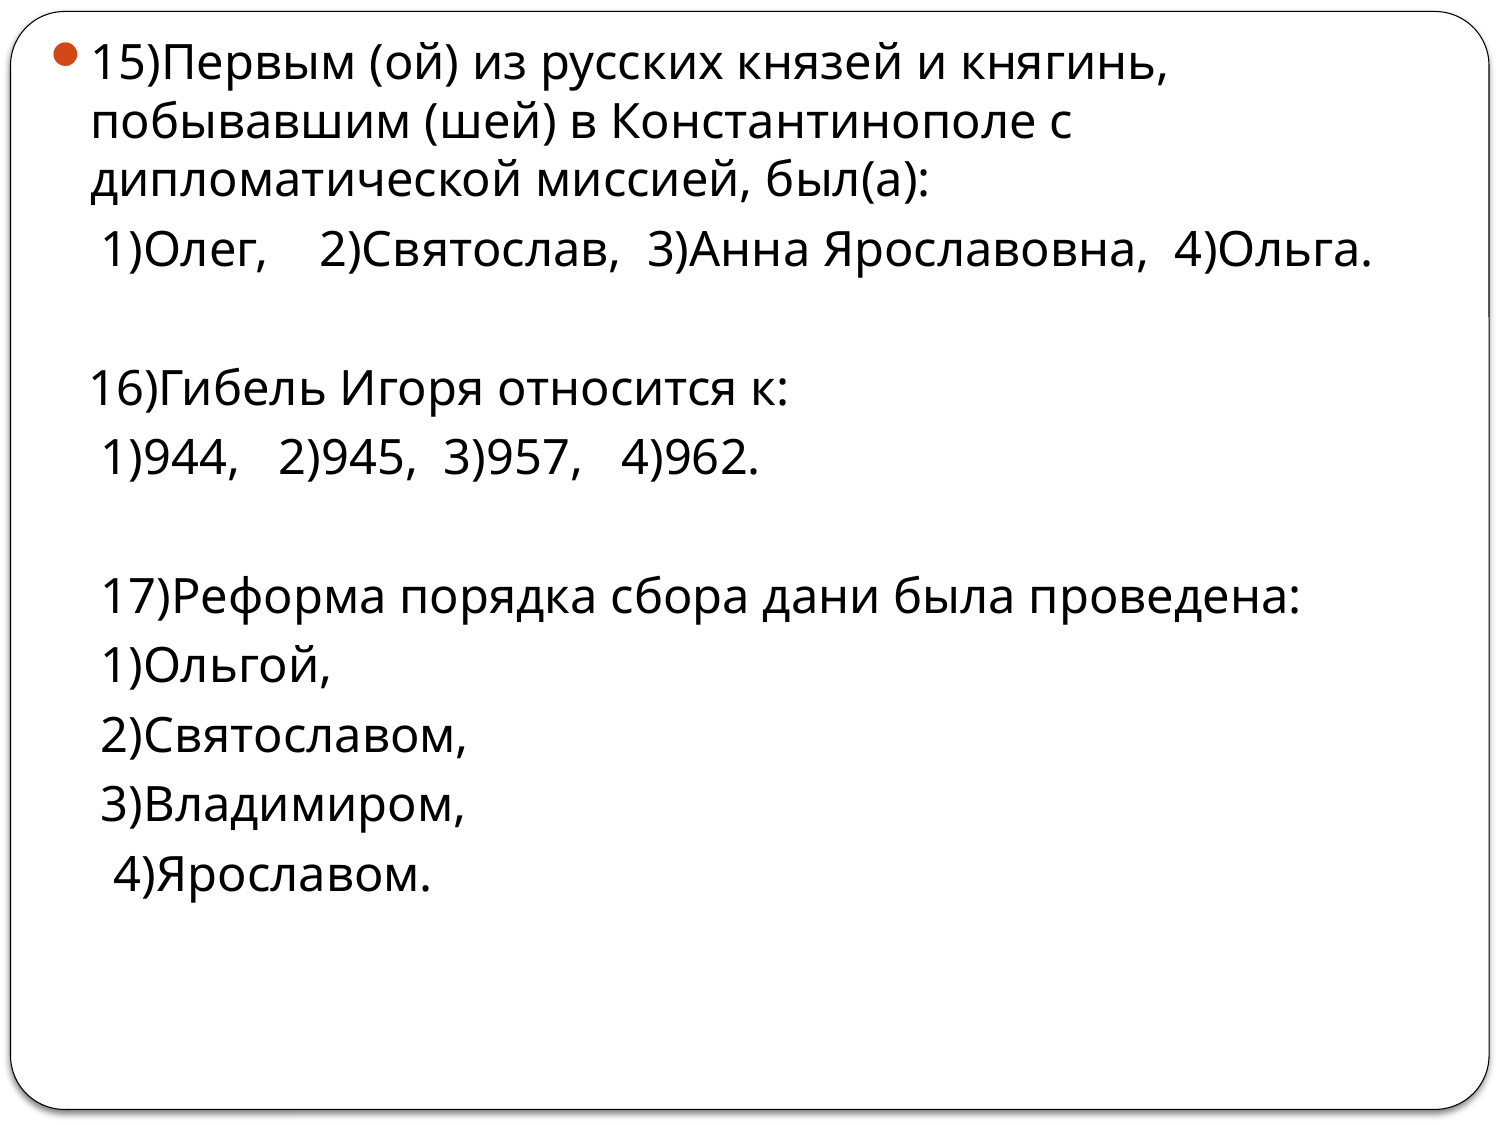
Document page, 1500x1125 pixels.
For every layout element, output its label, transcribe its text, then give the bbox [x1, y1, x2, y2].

list 15)Первым (ой) из русских князей и княгинь, побывавшим (шей) в Константинополе с дипломатической миссией, был(а): 1)Олег, 2)Святослав, 3)Анна Ярославовна, 4)Ольга. 16)Гибель Игоря относится к: 1)944, 2)945, 3)957, 4)962. 17)Реформа порядка сбора дани была проведена: 1)Ольгой, 2)Святославом, 3)Владимиром, 4)Ярославом. [35, 23, 1425, 1067]
